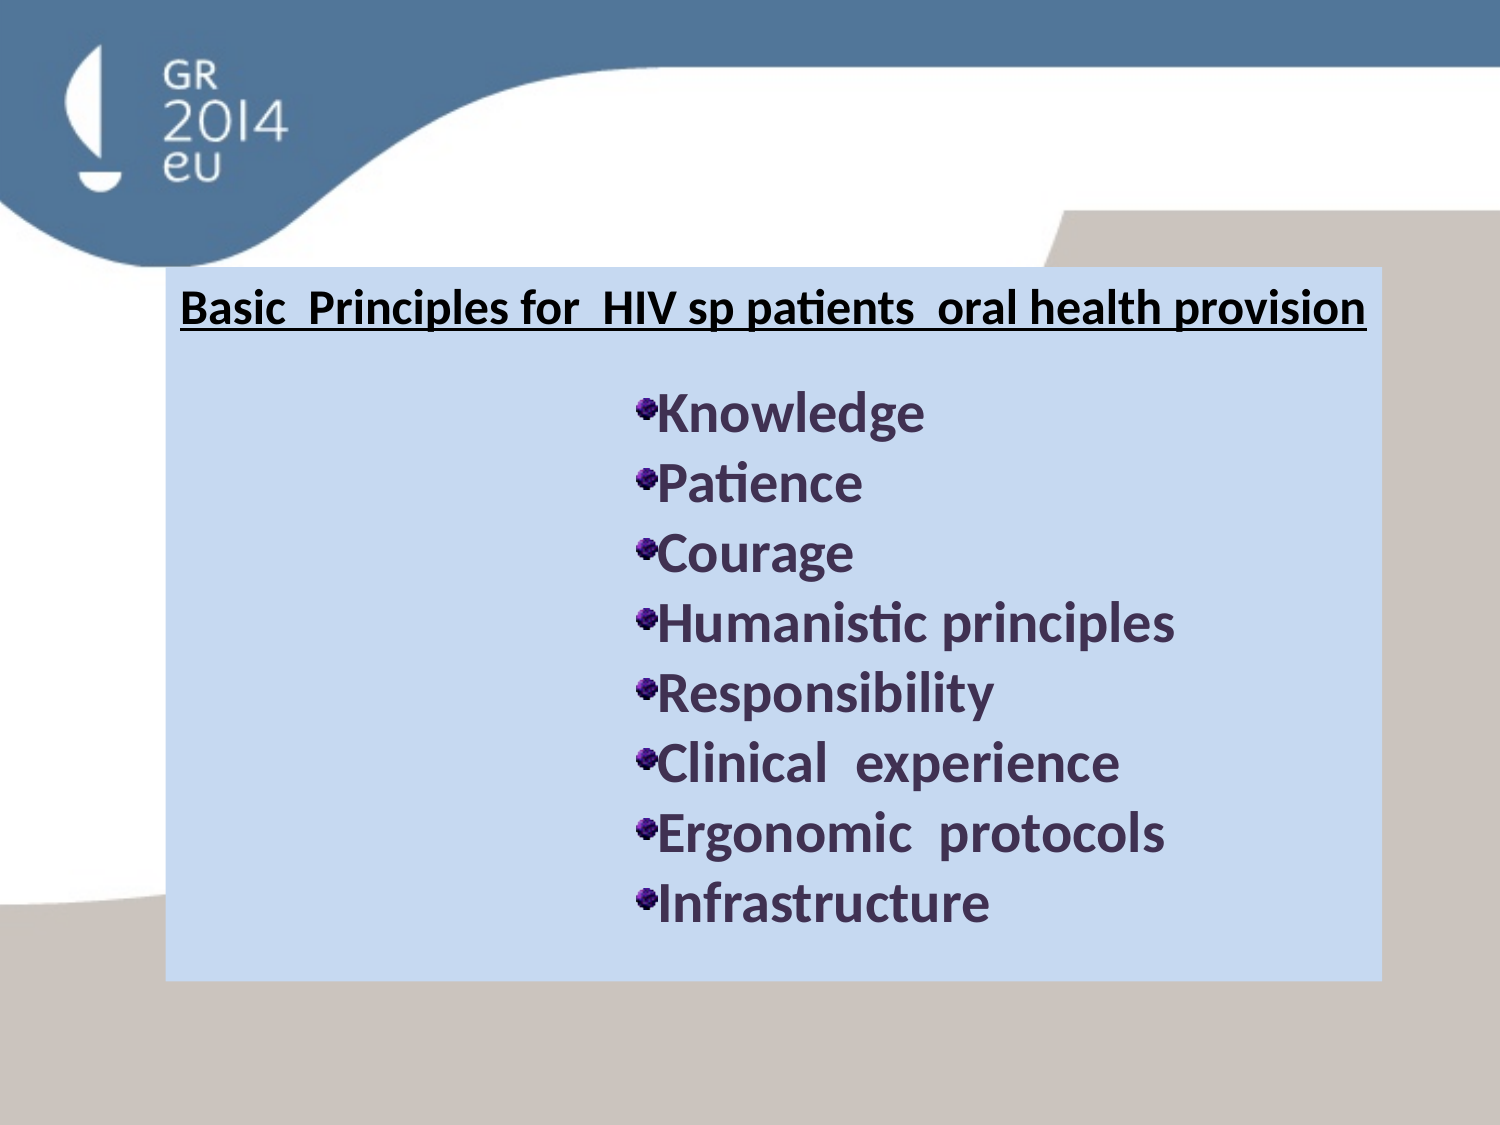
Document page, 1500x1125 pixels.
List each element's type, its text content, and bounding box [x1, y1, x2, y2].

text_box Basic Principles for HIV sp patients oral health provision Knowledge Patience Courage Humanistic principles Responsibility Clinical experience Ergonomic protocols Infrastructure [165, 267, 1383, 982]
picture [636, 818, 658, 840]
picture [636, 608, 658, 630]
picture [636, 398, 658, 420]
picture [636, 748, 658, 770]
picture [636, 538, 658, 560]
picture [636, 888, 658, 910]
picture [636, 678, 658, 700]
picture [636, 468, 658, 490]
